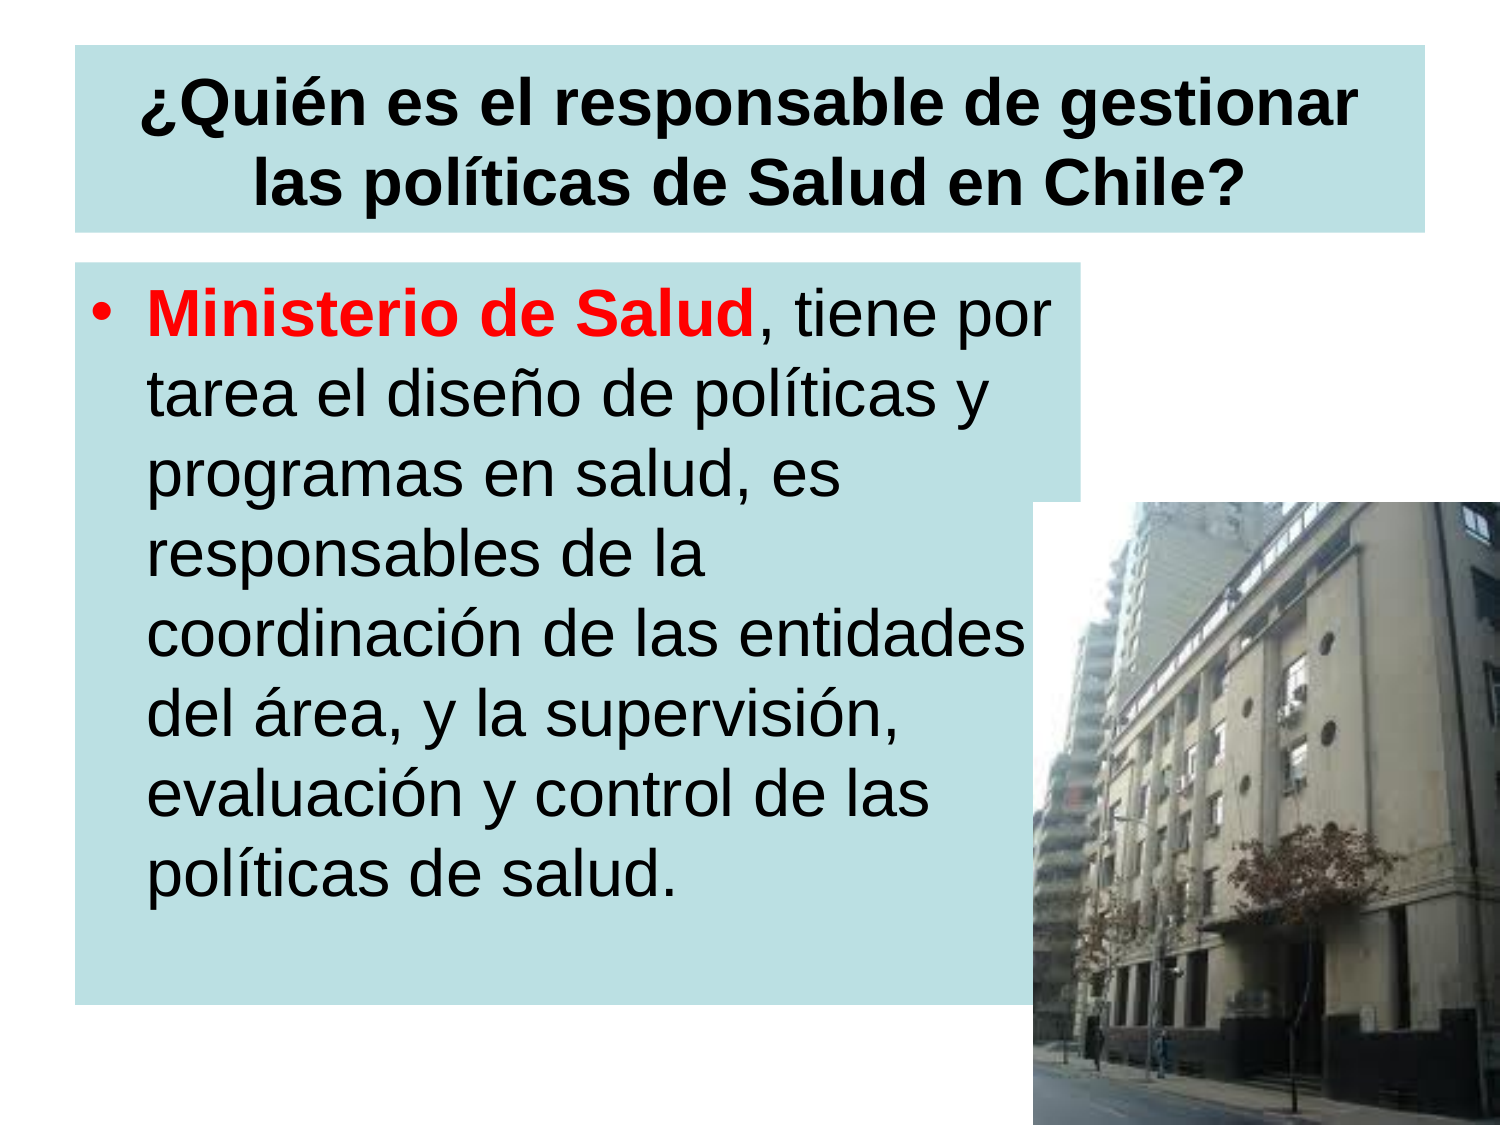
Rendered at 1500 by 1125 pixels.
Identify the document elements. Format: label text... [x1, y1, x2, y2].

title ¿Quién es el responsable de gestionar las políticas de Salud en Chile? [74, 44, 1426, 233]
list Ministerio de Salud, tiene por tarea el diseño de políticas y programas en salud, es responsables de la coordinación de las entidades del área, y la supervisión, evaluación y control de las políticas de salud. [74, 262, 1081, 1006]
picture [1033, 501, 1500, 1125]
